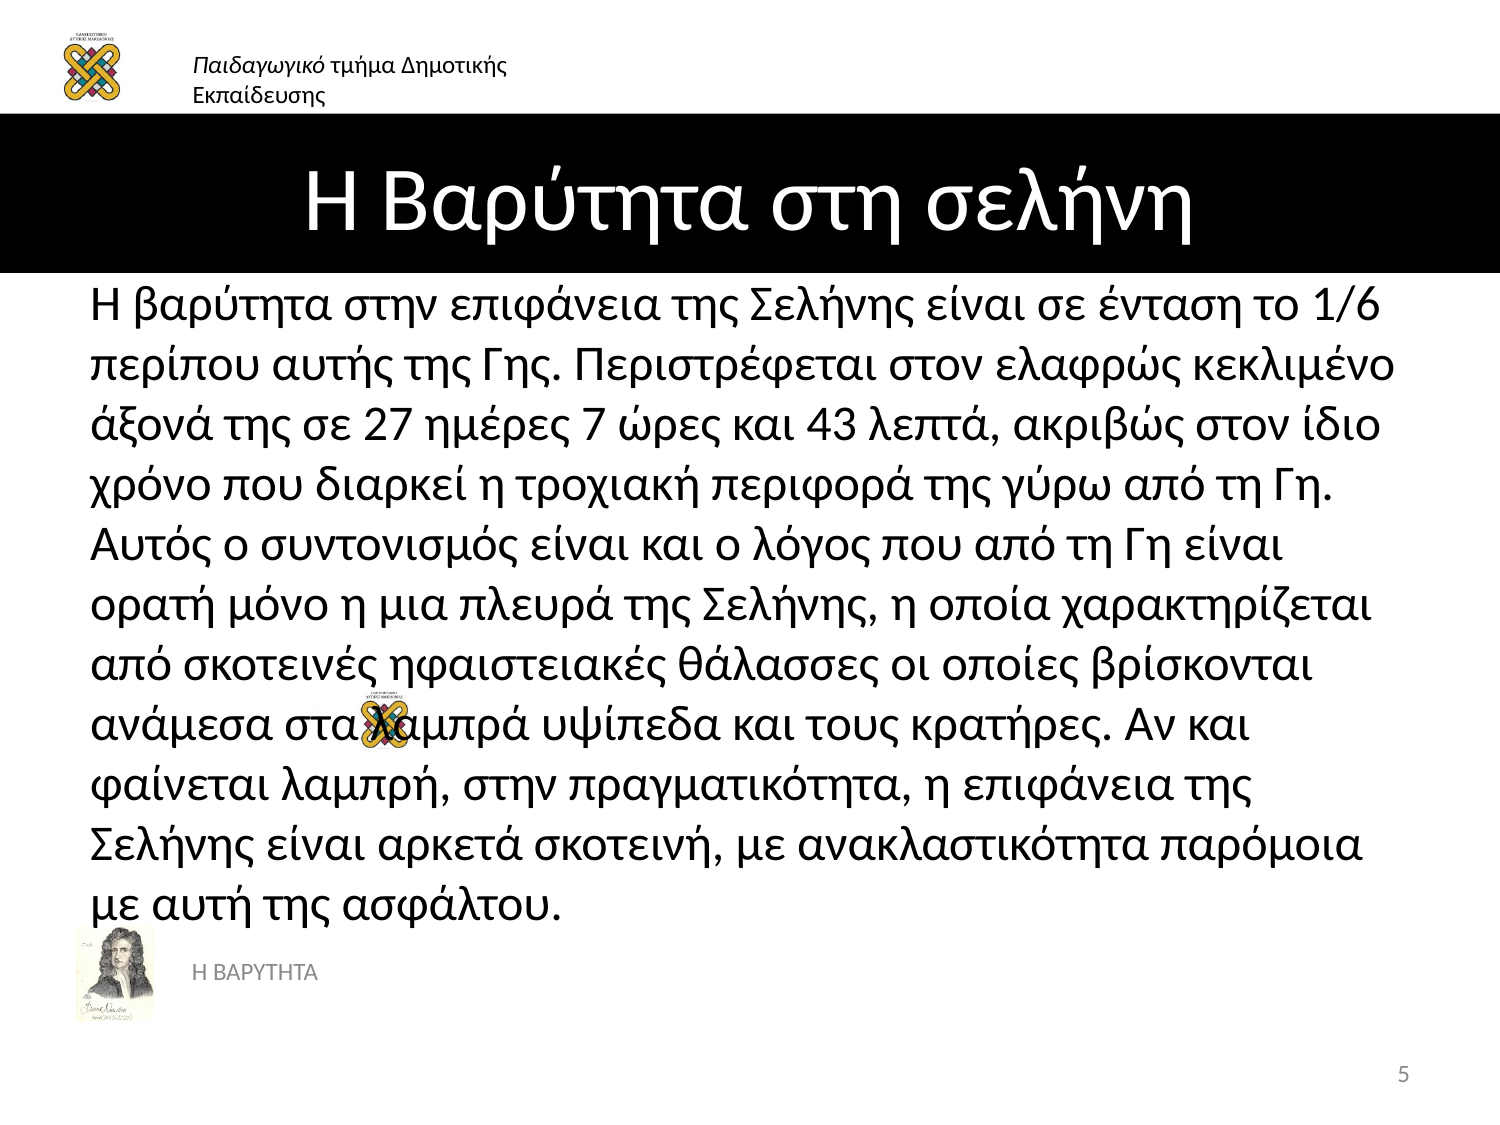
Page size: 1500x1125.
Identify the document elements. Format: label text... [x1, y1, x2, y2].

picture [5, 19, 178, 113]
footer Η ΒΑΡΥΤΗΤΑ [17, 940, 493, 1001]
list Η βαρύτητα στην επιφάνεια της Σελήνης είναι σε ένταση το 1/6 περίπου αυτής της Γης. Περιστρέφεται στον ελαφρώς κεκλιμένο άξονά της σε 27 ημέρες 7 ώρες και 43 λεπτά, ακριβώς στον ίδιο χρόνο που διαρκεί η τροχιακή περιφορά της γύρω από τη Γη. Αυτός ο συντονισμός είναι και ο λόγος που από τη Γη είναι ορατή μόνο η μια πλευρά της Σελήνης, η οποία χαρακτηρίζεται από σκοτεινές ηφαιστειακές θάλασσες οι οποίες βρίσκονται ανάμεσα στα λαμπρά υψίπεδα και τους κρατήρες. Αν και φαίνεται λαμπρή, στην πραγματικότητα, η επιφάνεια της Σελήνης είναι αρκετά σκοτεινή, με ανακλαστικότητα παρόμοια με αυτή της ασφάλτου. [75, 262, 1425, 953]
title Η Βαρύτητα στη σελήνη [0, 113, 1500, 273]
slide_number 5 [1074, 1042, 1425, 1103]
picture [76, 1001, 154, 1021]
